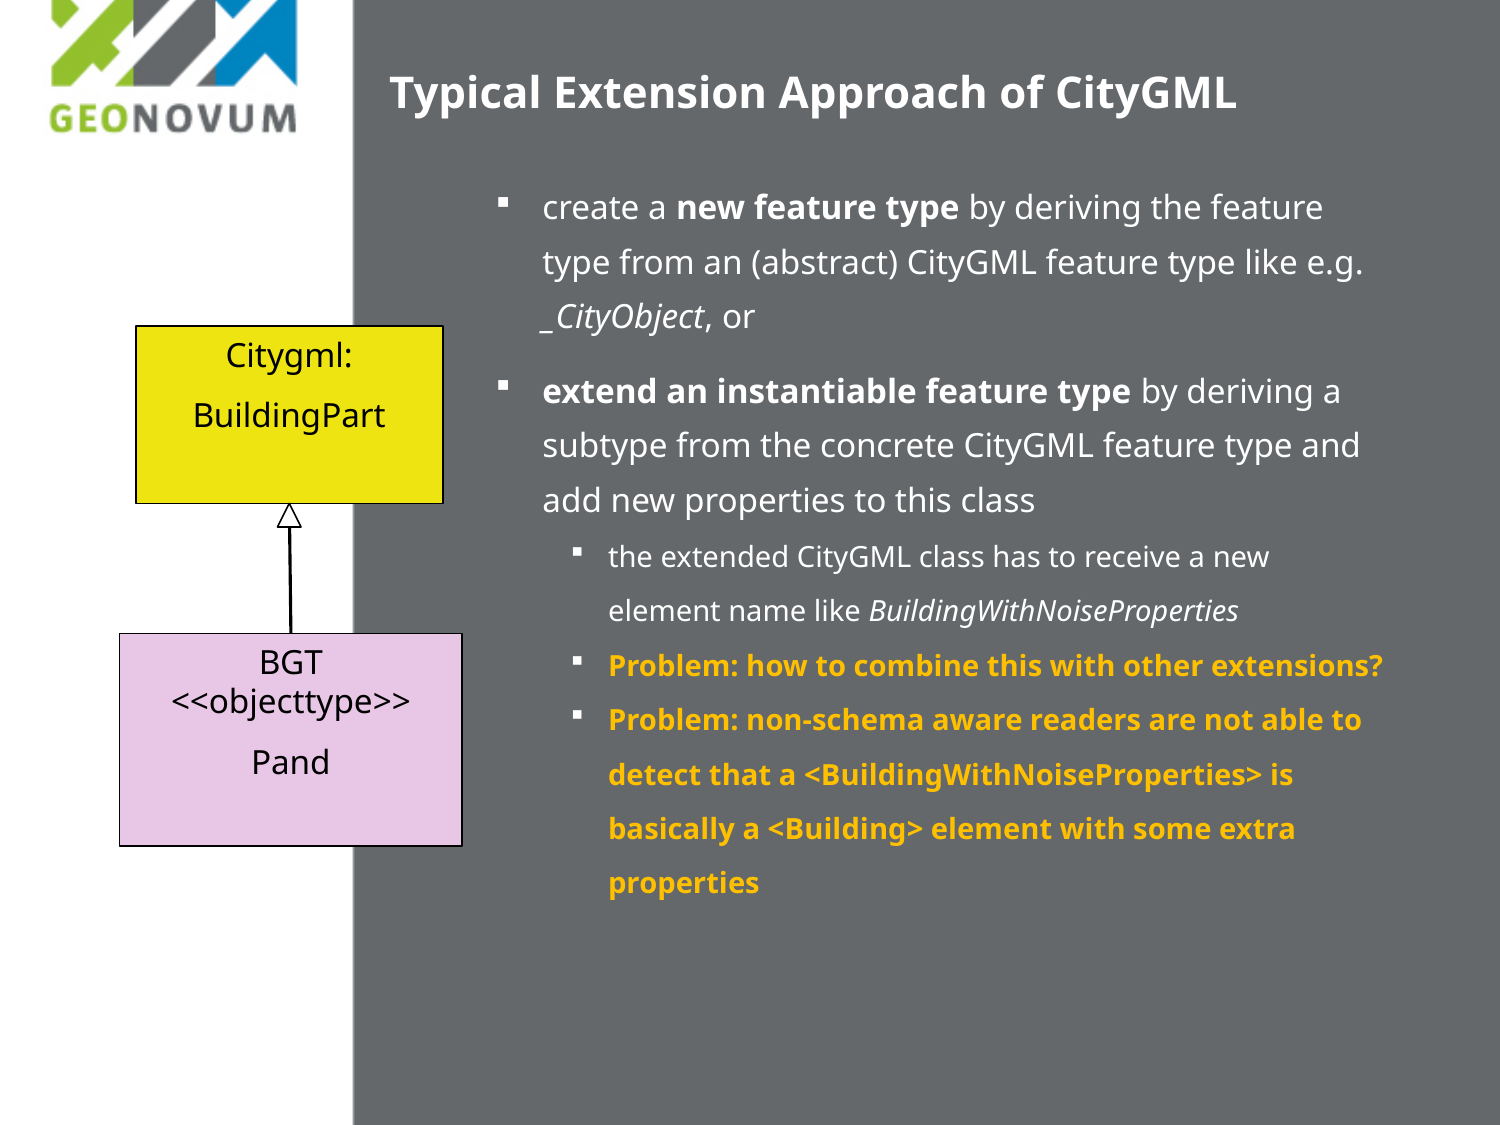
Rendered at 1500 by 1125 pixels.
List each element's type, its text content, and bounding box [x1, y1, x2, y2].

list create a new feature type by deriving the feature type from an (abstract) CityGML feature type like e.g. _CityObject, or extend an instantiable feature type by deriving a subtype from the concrete CityGML feature type and add new properties to this class the extended CityGML class has to receive a new element name like BuildingWithNoiseProperties Problem: how to combine this with other extensions? Problem: non-schema aware readers are not able to detect that a <BuildingWithNoiseProperties> is basically a <Building> element with some extra properties [407, 125, 1402, 893]
picture [0, 0, 1500, 1125]
text_box Citygml: BuildingPart [135, 326, 443, 504]
title Typical Extension Approach of CityGML [375, 30, 1468, 151]
text_box BGT <<objecttype>> Pand [119, 633, 463, 846]
text_box [295, 514, 302, 528]
text_box [277, 515, 283, 528]
